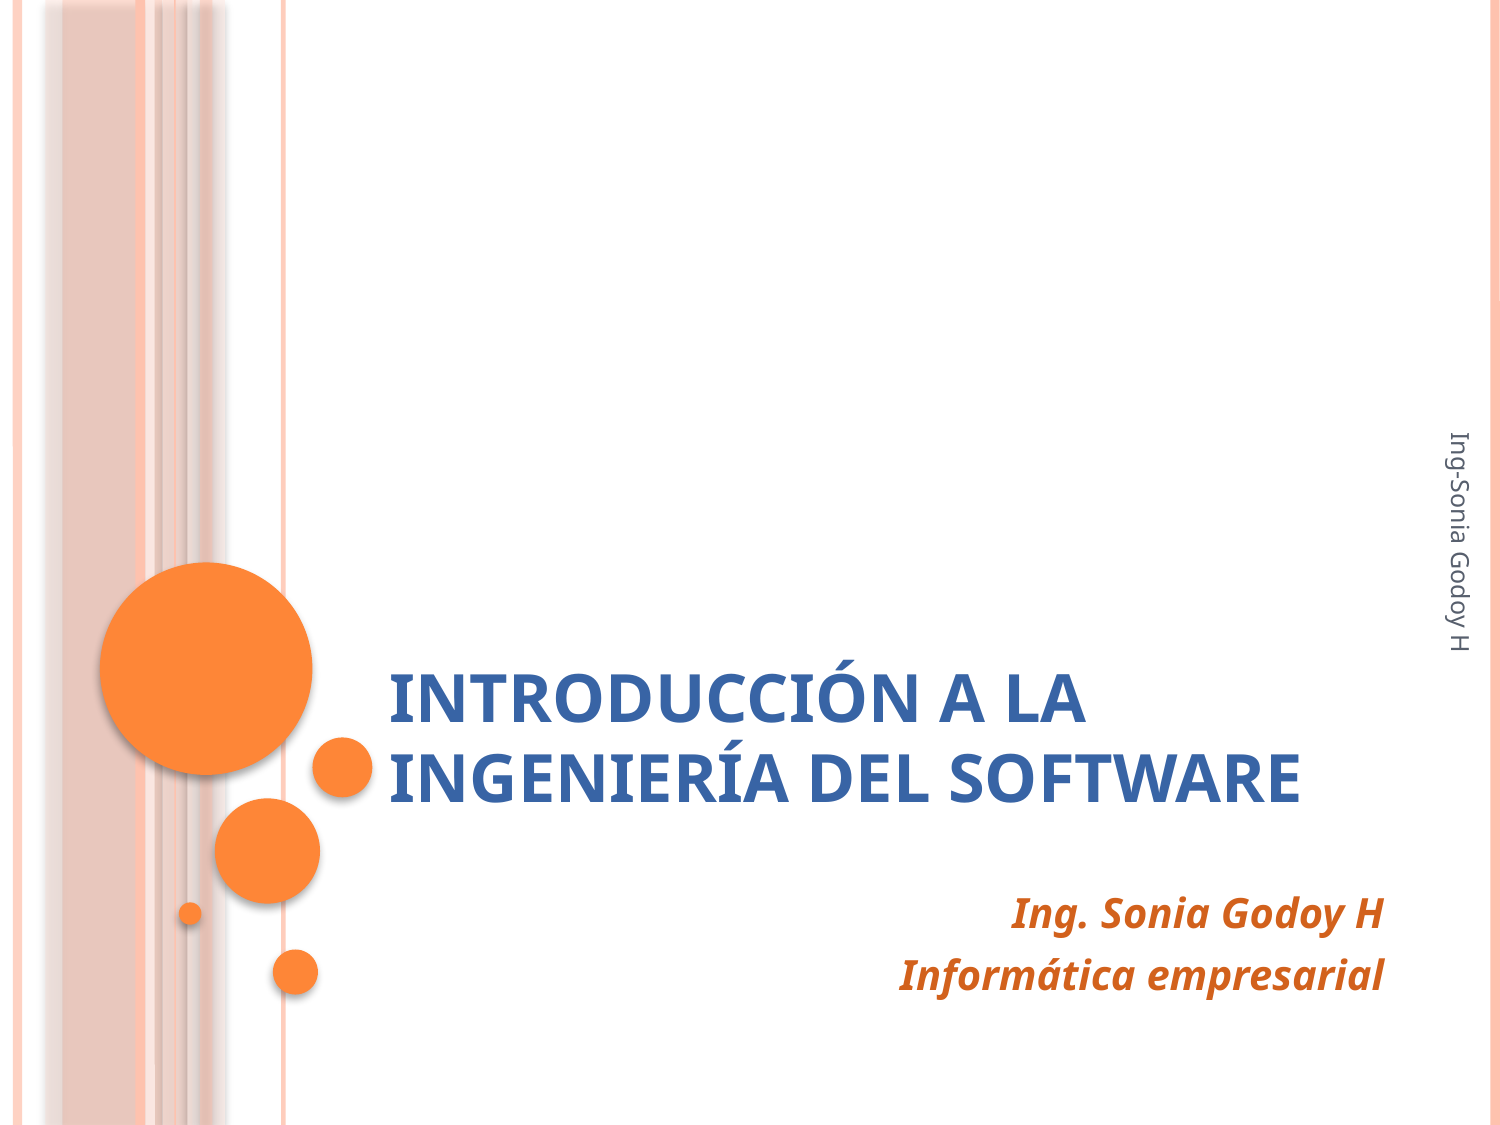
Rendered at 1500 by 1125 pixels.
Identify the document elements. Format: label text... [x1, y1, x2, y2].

footer Ing-Sonia Godoy H [1429, 417, 1493, 1018]
title Introducción a la Ingeniería del Software [375, 512, 1388, 824]
subtitle Ing. Sonia Godoy H Informática empresarial [386, 878, 1400, 1125]
